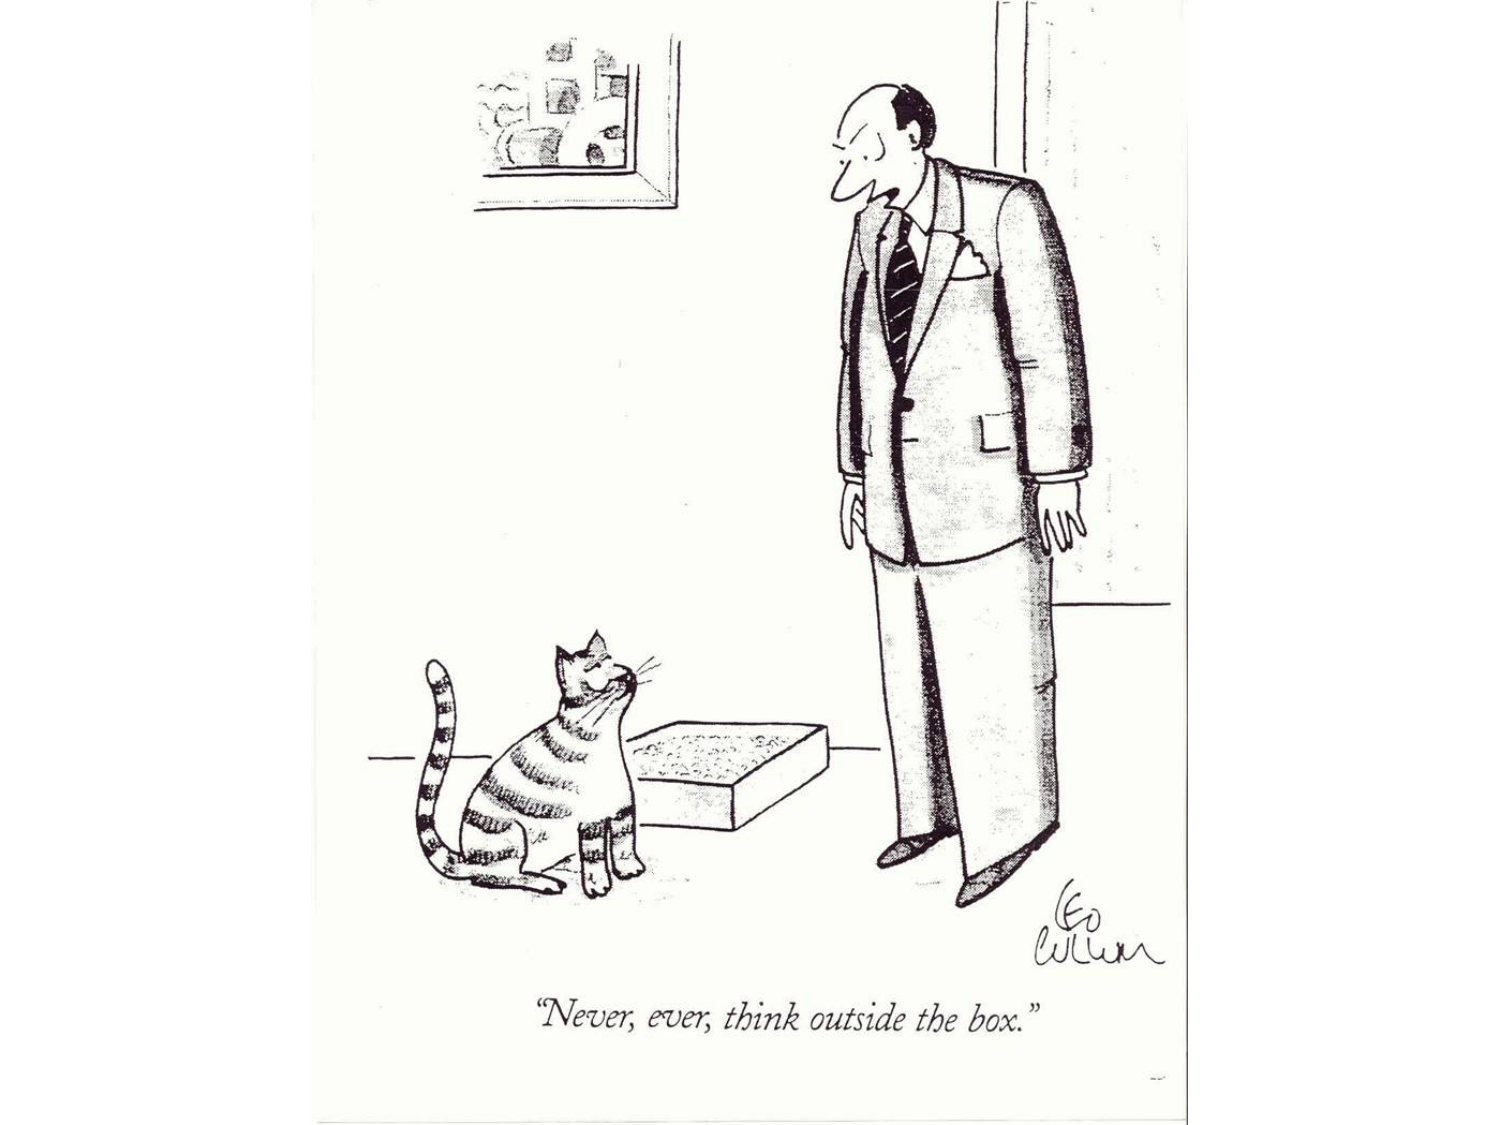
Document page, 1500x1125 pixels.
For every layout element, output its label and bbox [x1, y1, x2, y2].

picture [311, 0, 1189, 1125]
